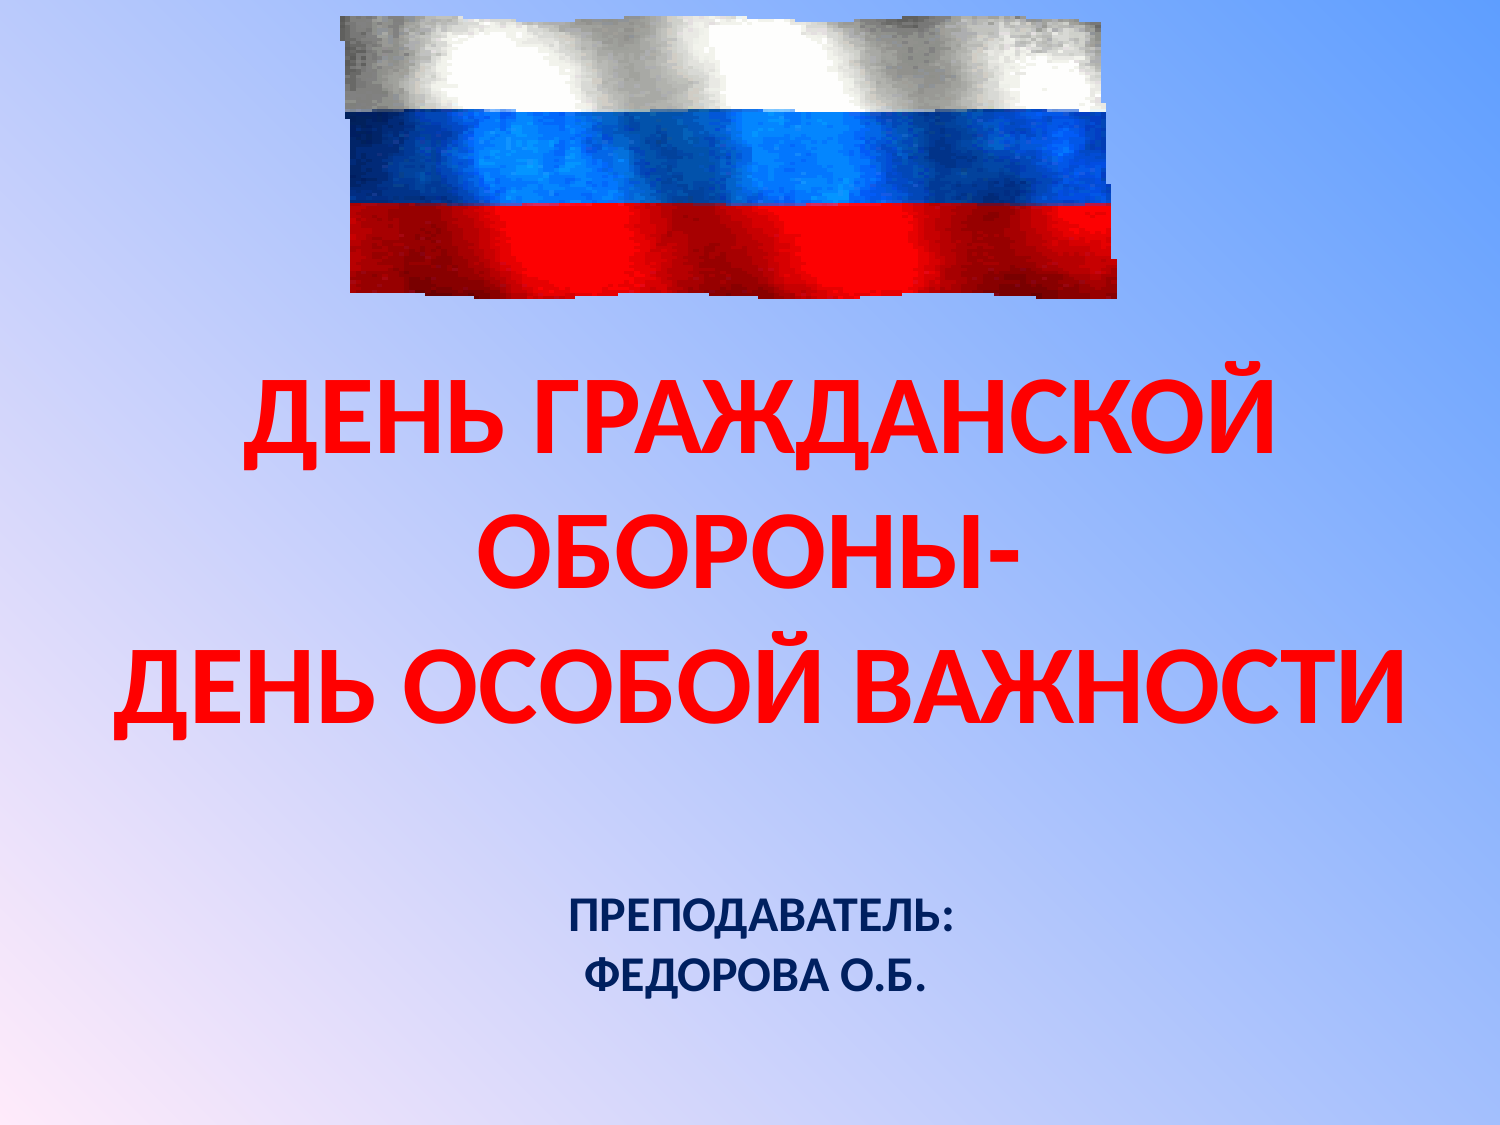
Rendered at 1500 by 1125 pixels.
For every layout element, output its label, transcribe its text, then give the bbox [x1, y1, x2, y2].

title День Гражданской ОБОРОНЫ- ДЕНЬ ОСОБОЙ ВАЖНОСТИ преподаватель: Федорова О.Б. [64, 338, 1459, 870]
picture [324, 4, 1129, 309]
